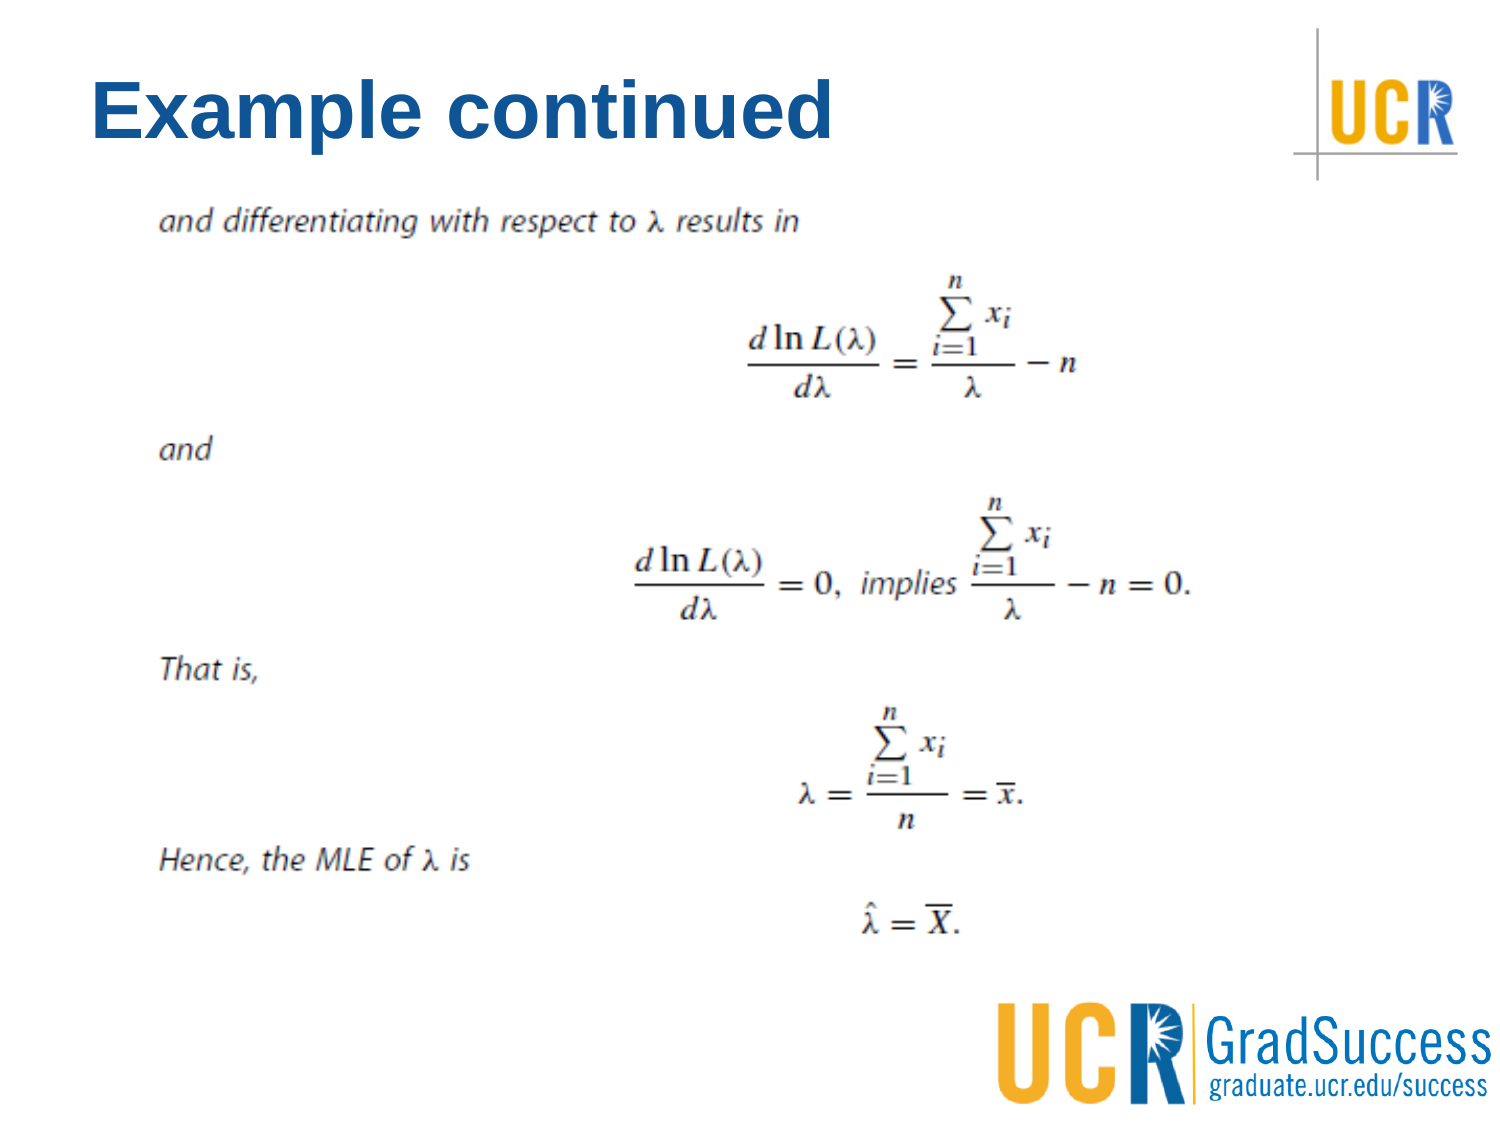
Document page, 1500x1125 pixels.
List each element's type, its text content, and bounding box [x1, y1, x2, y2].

title Example continued [75, 37, 1300, 163]
picture [1282, 0, 1500, 196]
picture [124, 199, 1342, 953]
